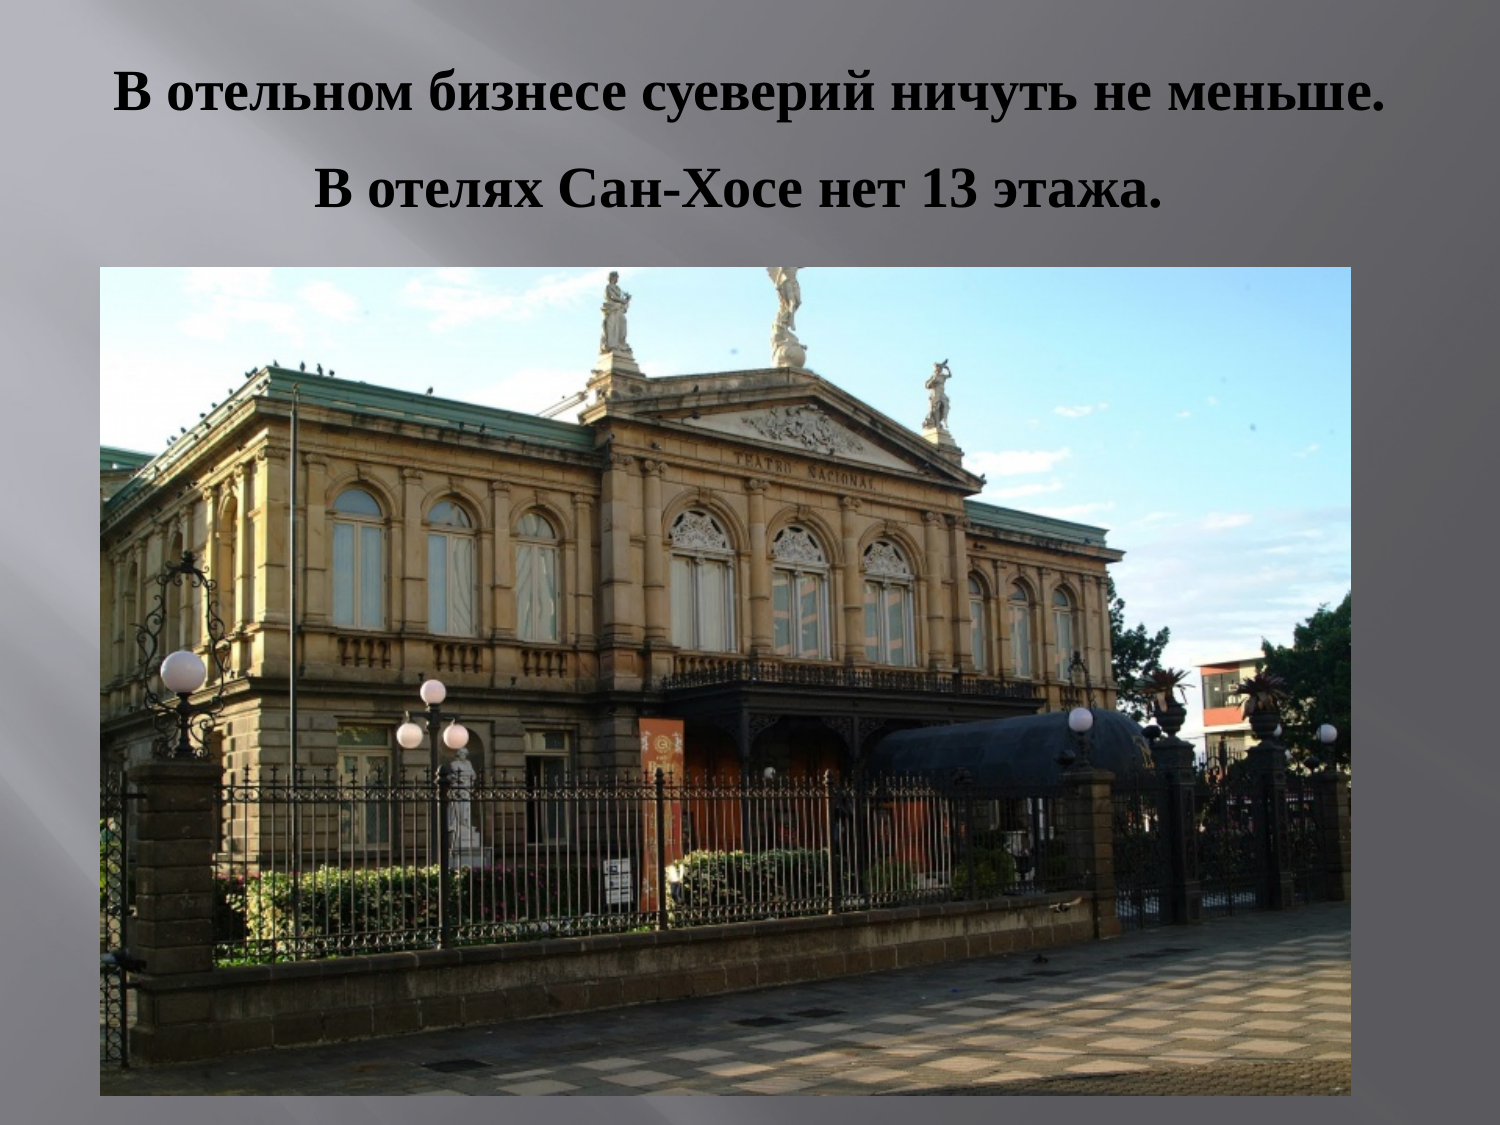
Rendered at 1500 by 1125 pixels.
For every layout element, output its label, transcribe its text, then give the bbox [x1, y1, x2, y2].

title В отельном бизнесе суеверий ничуть не меньше. В отелях Сан-Хосе нет 13 этажа. [75, 45, 1425, 233]
picture [100, 266, 1351, 1096]
